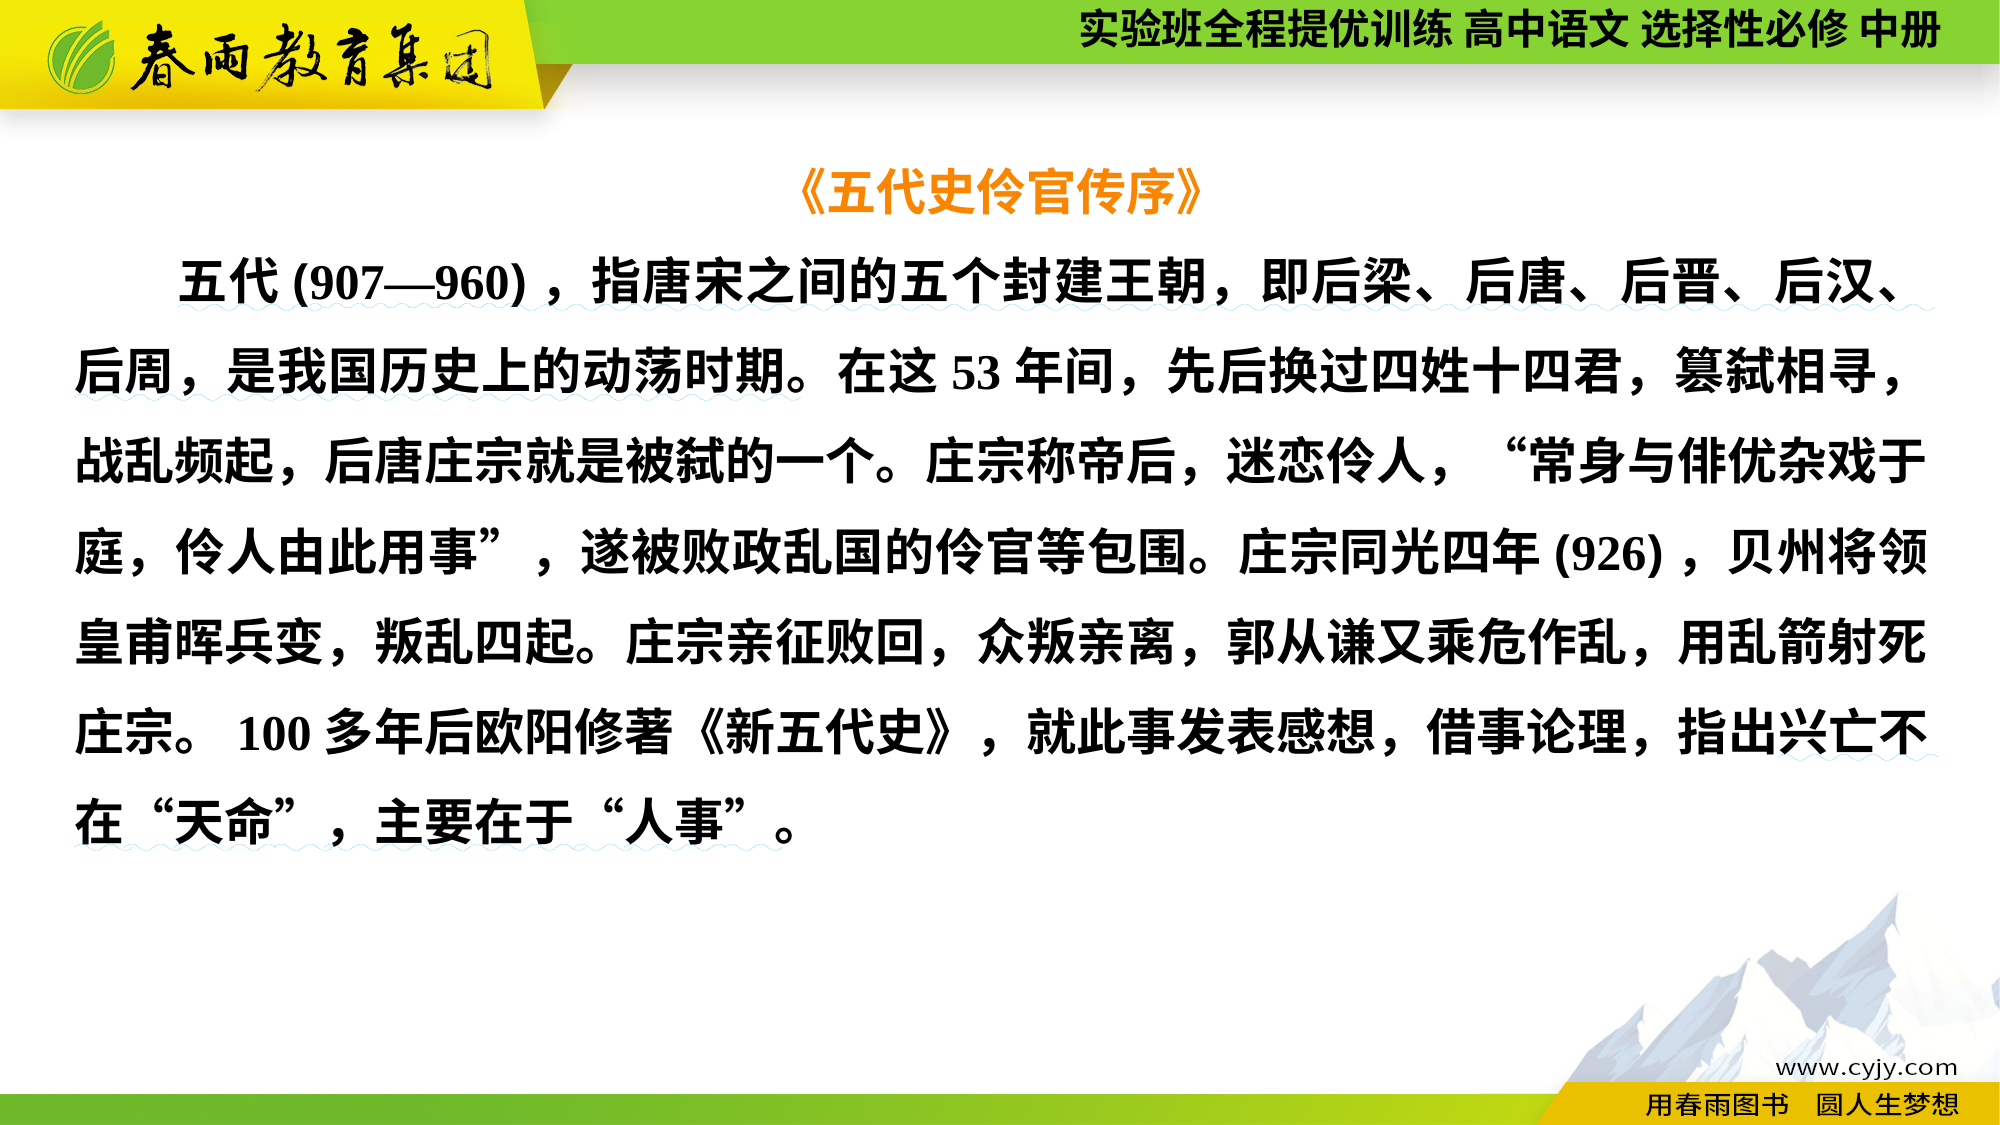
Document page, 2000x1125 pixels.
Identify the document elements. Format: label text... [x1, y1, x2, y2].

picture [0, 0, 2000, 1125]
list 《五代史伶官传序》 五代(907—960)，指唐宋之间的五个封建王朝，即后梁、后唐、后晋、后汉、后周，是我国历史上的动荡时期。在这53年间，先后换过四姓十四君，篡弑相寻，战乱频起，后唐庄宗就是被弑的一个。庄宗称帝后，迷恋伶人，“常身与俳优杂戏于庭，伶人由此用事”，遂被败政乱国的伶官等包围。庄宗同光四年(926)，贝州将领皇甫晖兵变，叛乱四起。庄宗亲征败回，众叛亲离，郭从谦又乘危作乱，用乱箭射死庄宗。100多年后欧阳修著《新五代史》，就此事发表感想，借事论理，指出兴亡不在“天命”，主要在于“人事”。 [59, 122, 1944, 854]
